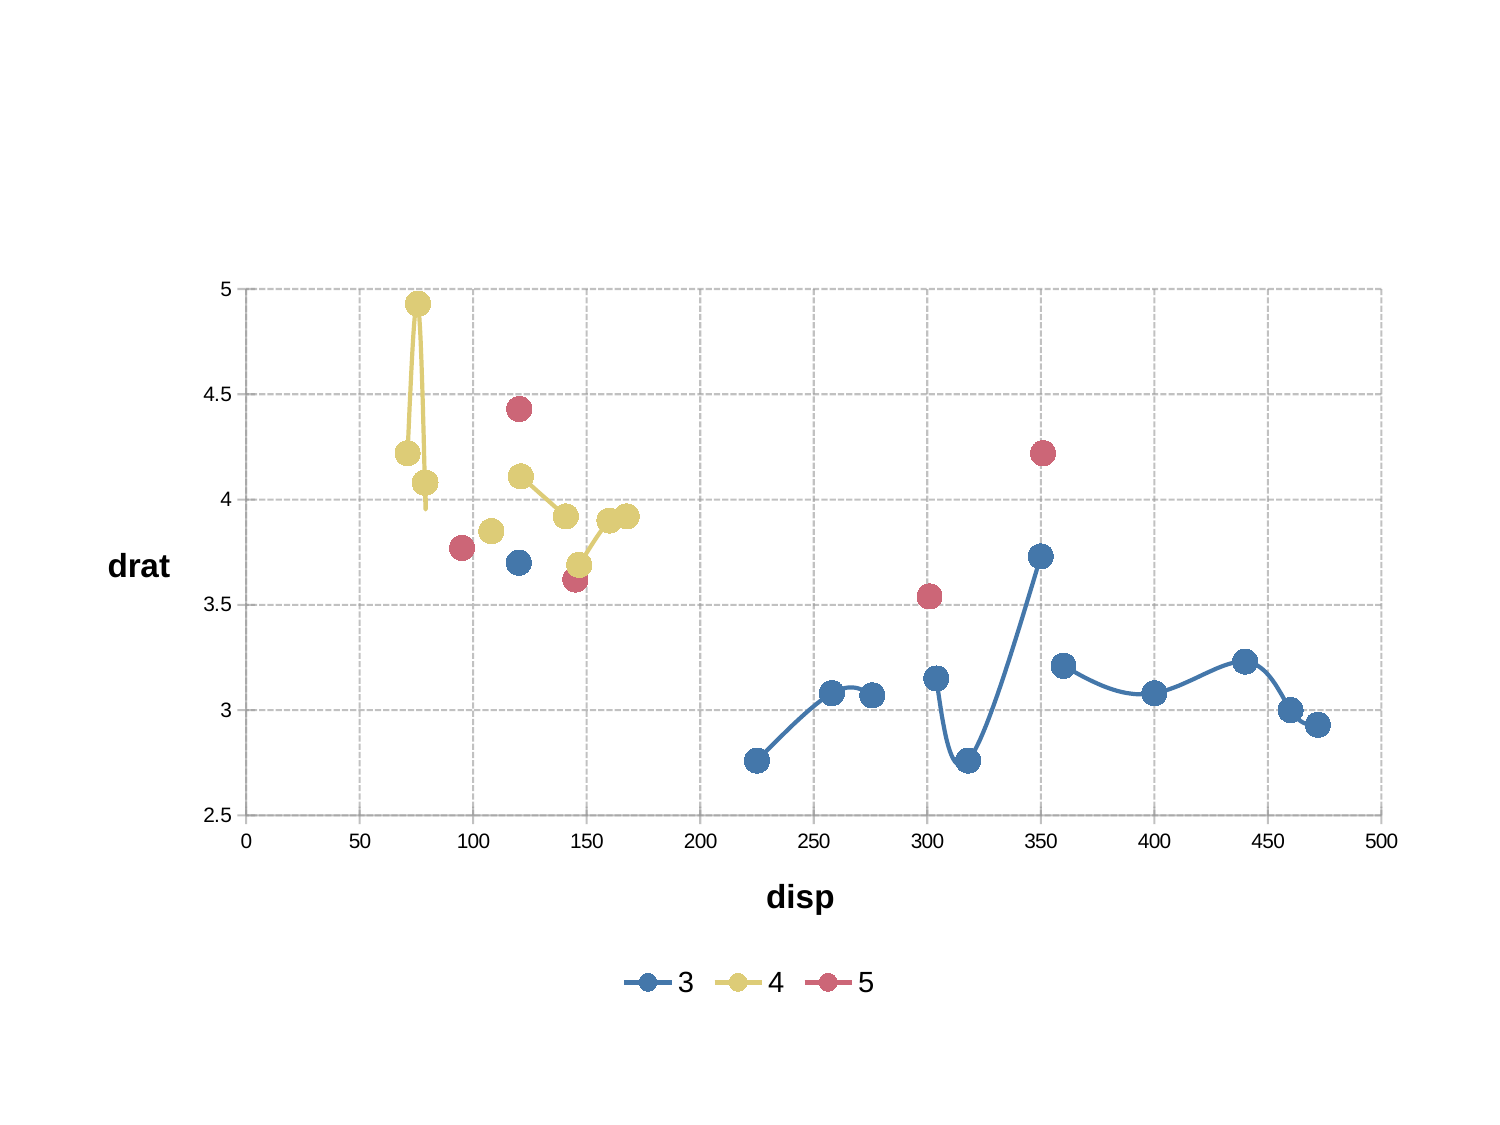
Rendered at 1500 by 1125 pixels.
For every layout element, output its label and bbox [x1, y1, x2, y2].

chart [74, 262, 1426, 1006]
